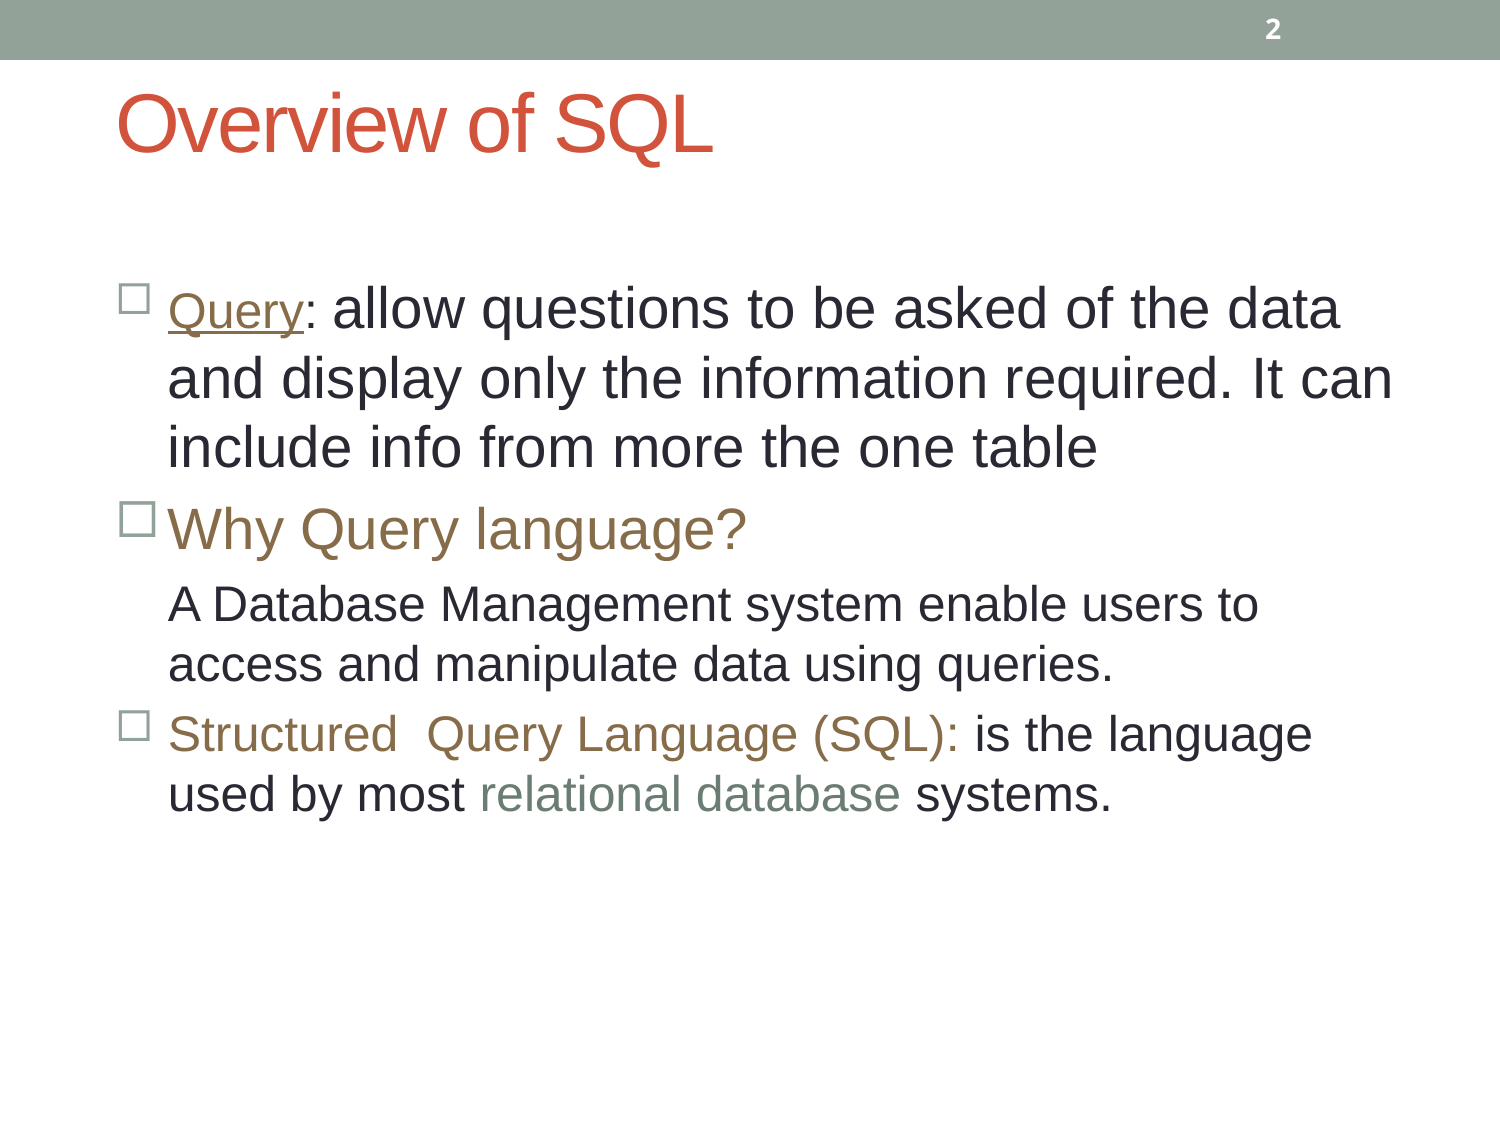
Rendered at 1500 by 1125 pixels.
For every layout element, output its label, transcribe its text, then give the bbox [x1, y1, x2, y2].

list Query: allow questions to be asked of the data and display only the information required. It can include info from more the one table Why Query language? A Database Management system enable users to access and manipulate data using queries. Structured Query Language (SQL): is the language used by most relational database systems. [100, 262, 1438, 1000]
title Overview of SQL [100, 37, 1438, 200]
slide_number 2 [1250, 3, 1425, 57]
